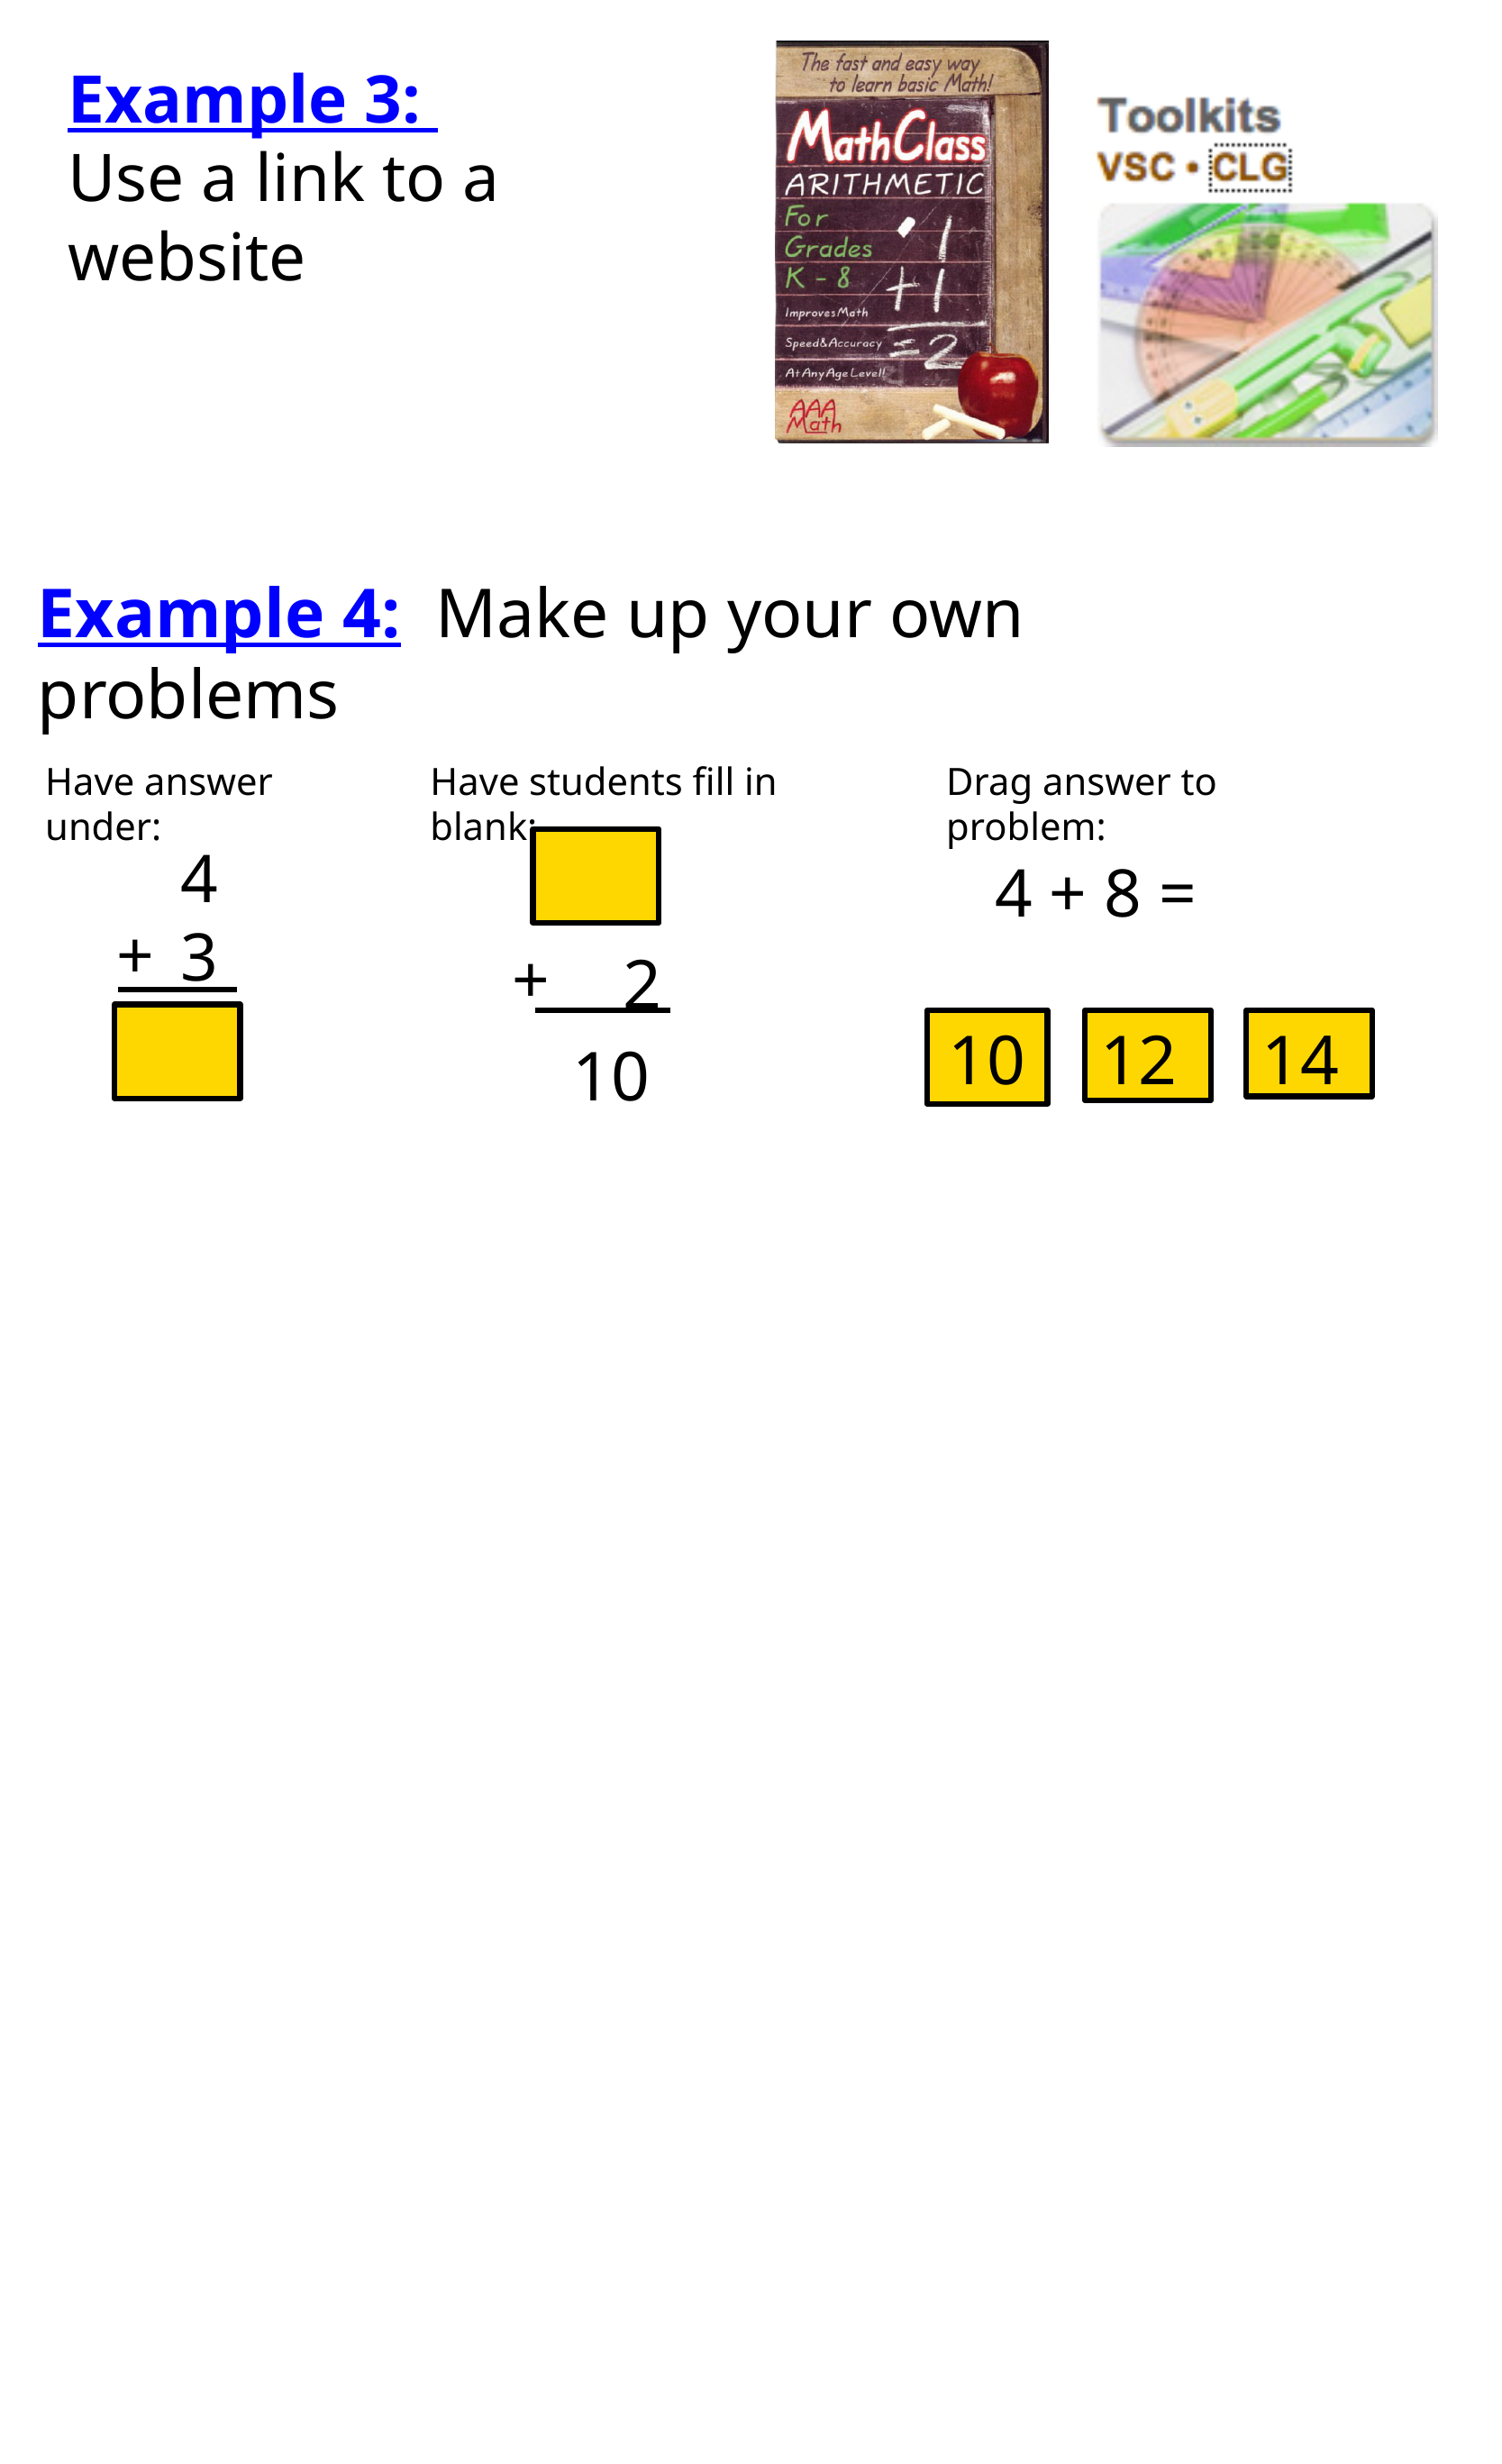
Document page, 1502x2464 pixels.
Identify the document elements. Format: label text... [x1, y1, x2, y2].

text_box Have answer under: [32, 751, 385, 855]
picture [775, 41, 1049, 444]
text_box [1236, 1009, 1382, 1107]
text_box 4 + 8 = [981, 844, 1263, 937]
picture [1090, 87, 1438, 447]
text_box Have students fill in blank: [416, 751, 878, 855]
text_box Example 4: Make up your own problems [24, 562, 1245, 739]
text_box [532, 855, 660, 925]
text_box Drag answer to problem: [933, 751, 1365, 855]
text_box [498, 931, 731, 1123]
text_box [103, 829, 287, 1116]
text_box Example 3: Use a link to a website [54, 50, 742, 301]
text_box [917, 1009, 1058, 1107]
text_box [1075, 1009, 1221, 1107]
